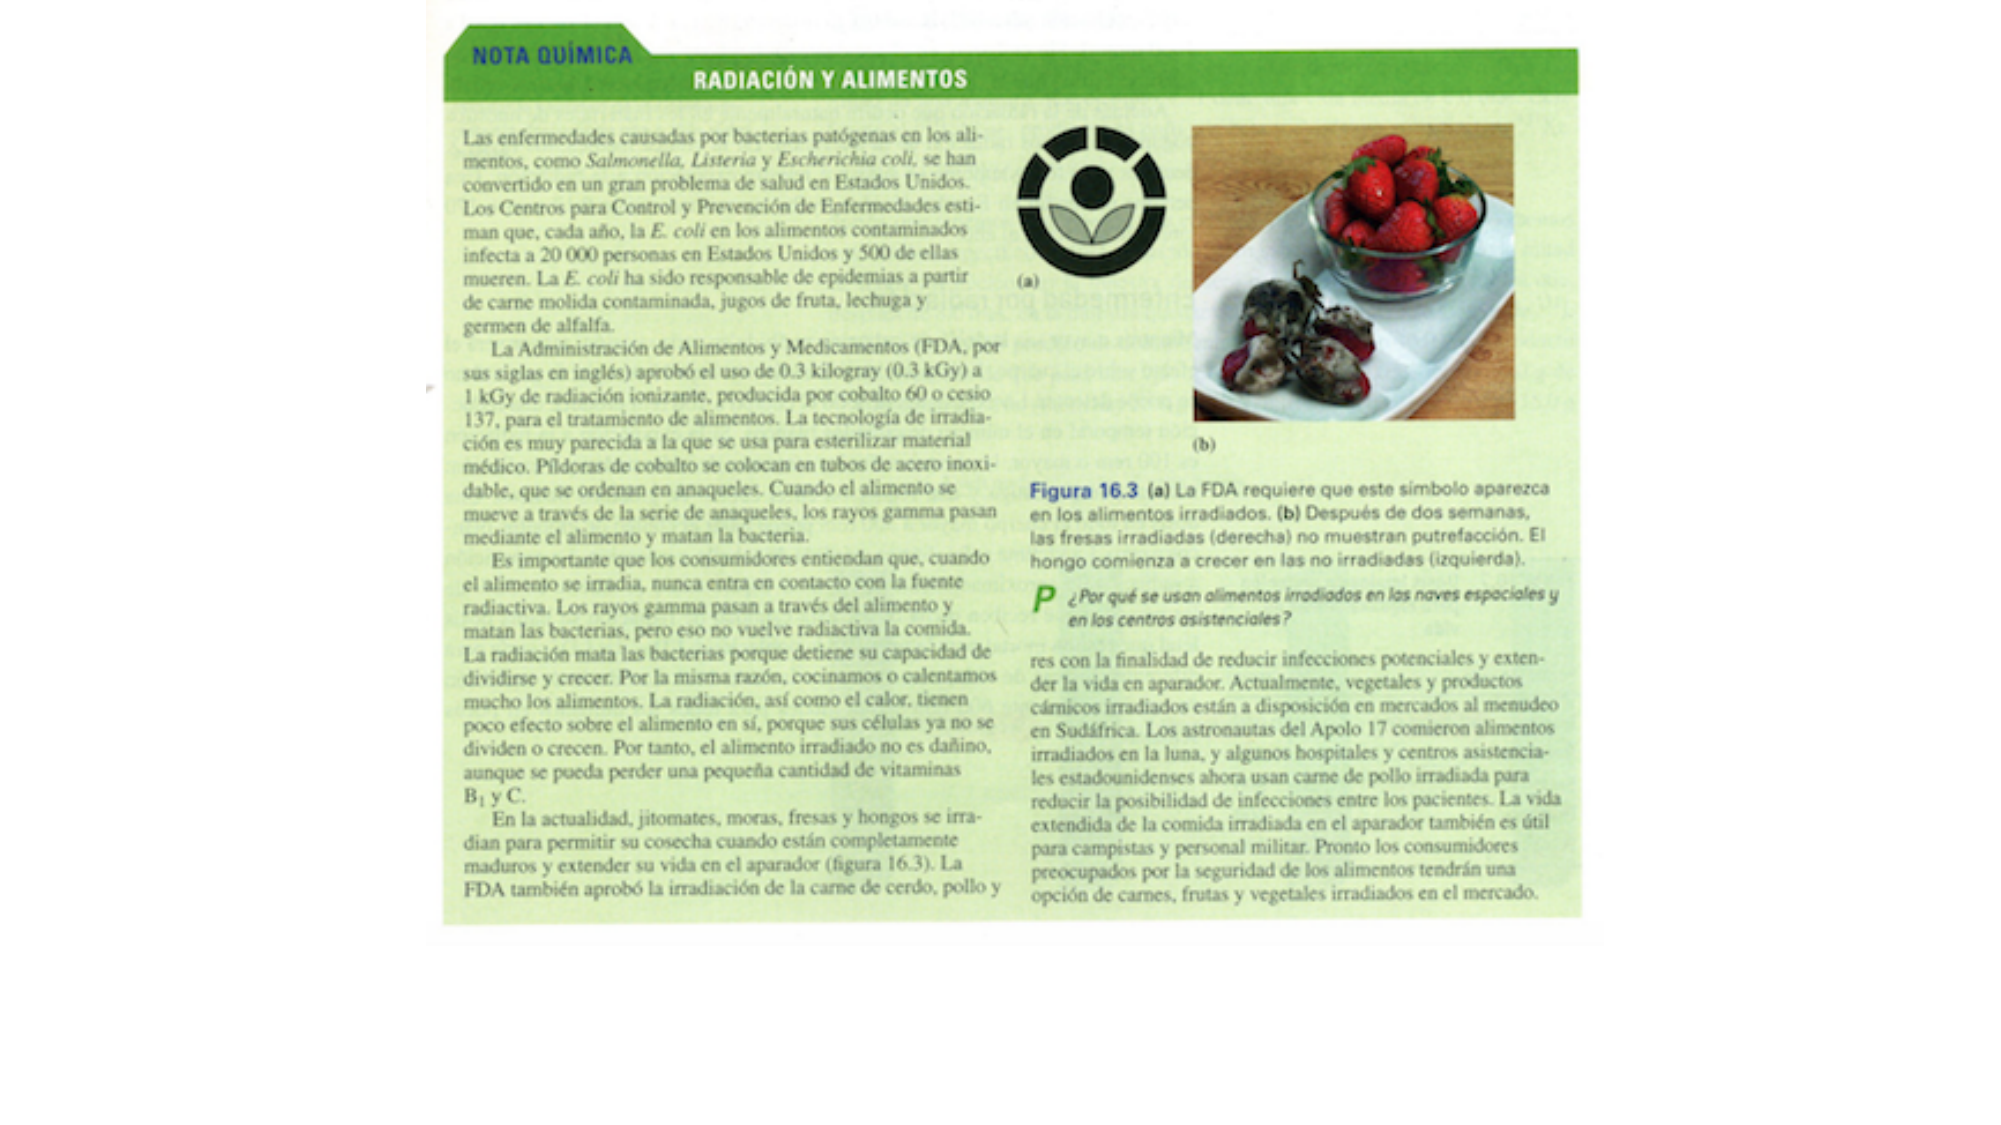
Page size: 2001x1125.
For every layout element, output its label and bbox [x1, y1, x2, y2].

picture [426, 0, 1604, 946]
